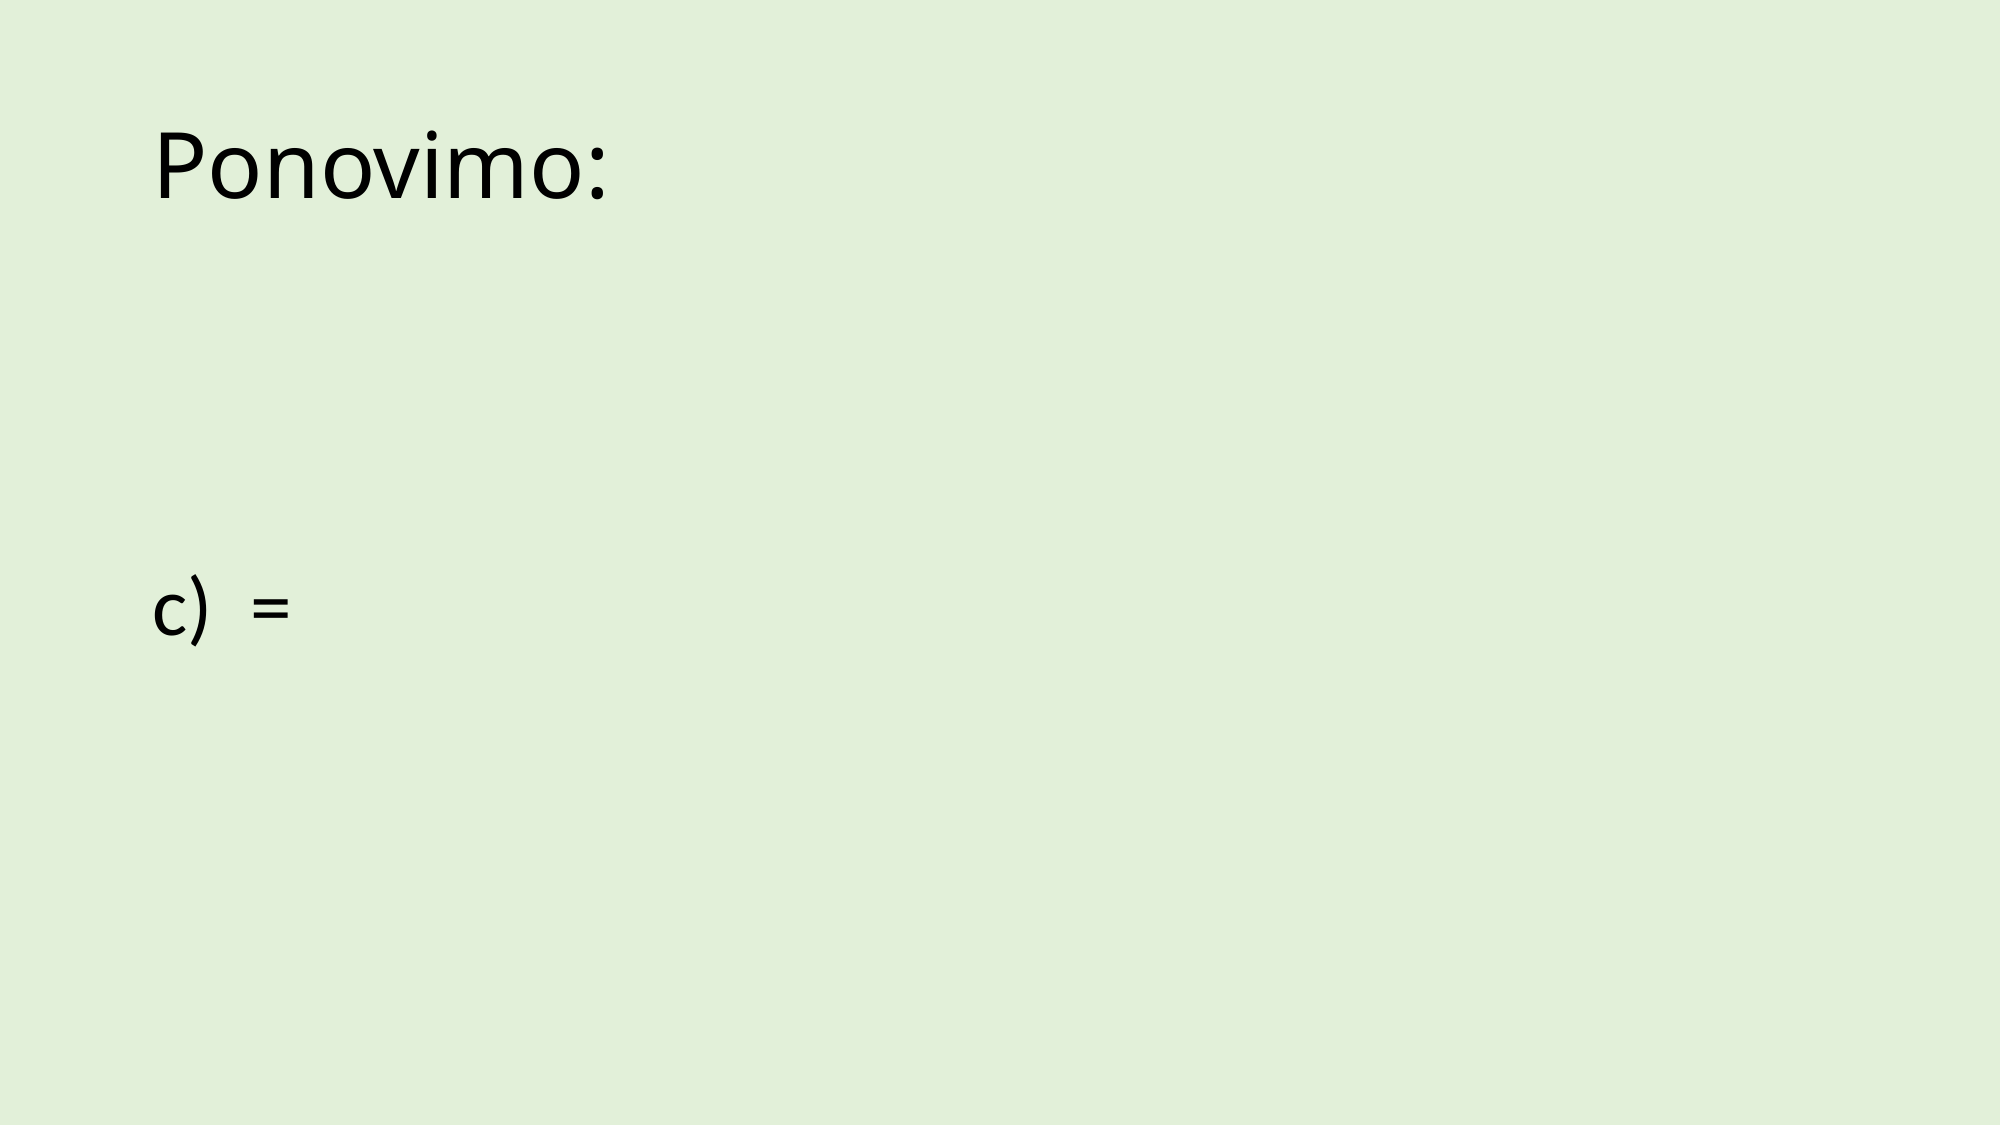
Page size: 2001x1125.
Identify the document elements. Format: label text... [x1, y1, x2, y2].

title Ponovimo: [137, 59, 1863, 278]
